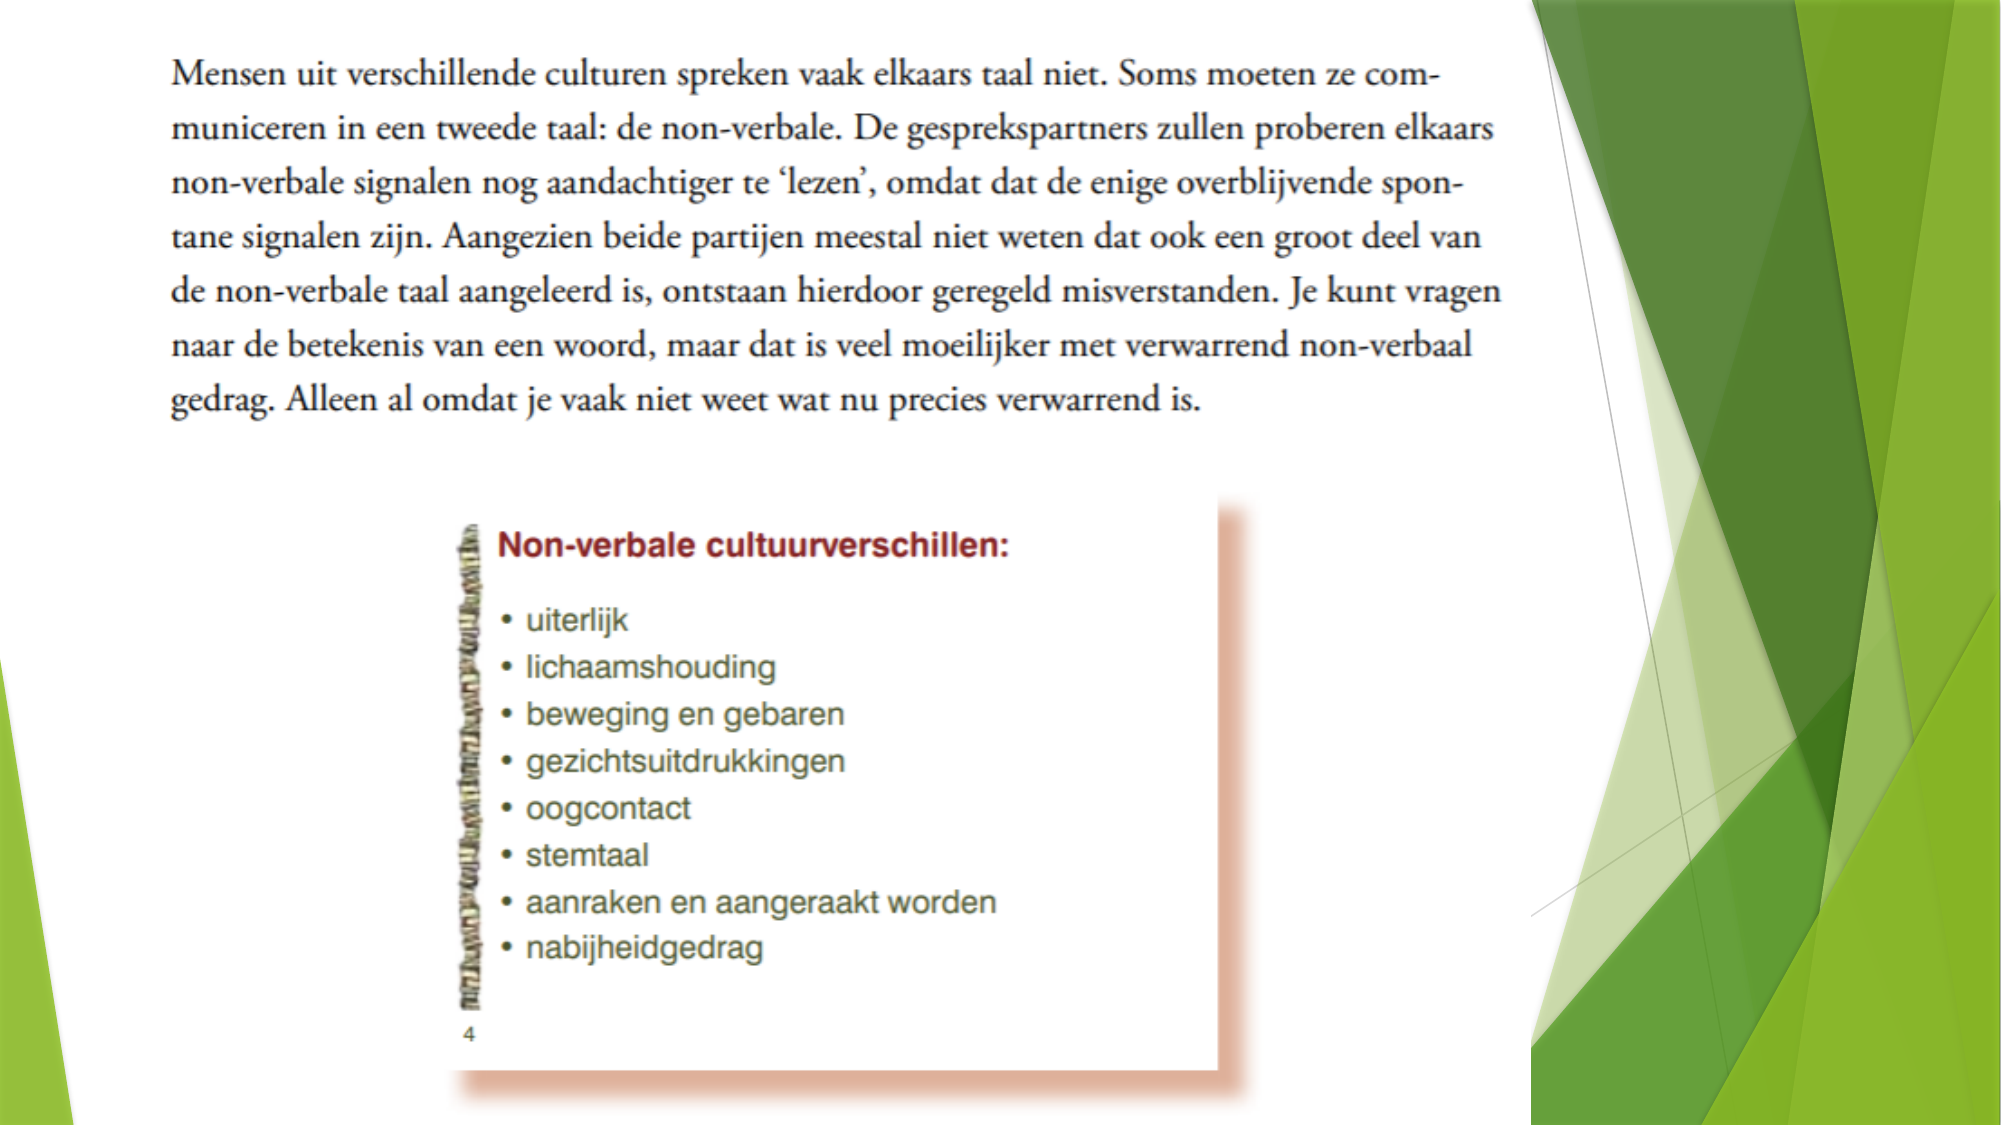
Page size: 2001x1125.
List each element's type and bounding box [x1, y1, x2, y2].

picture [116, 37, 1532, 1125]
